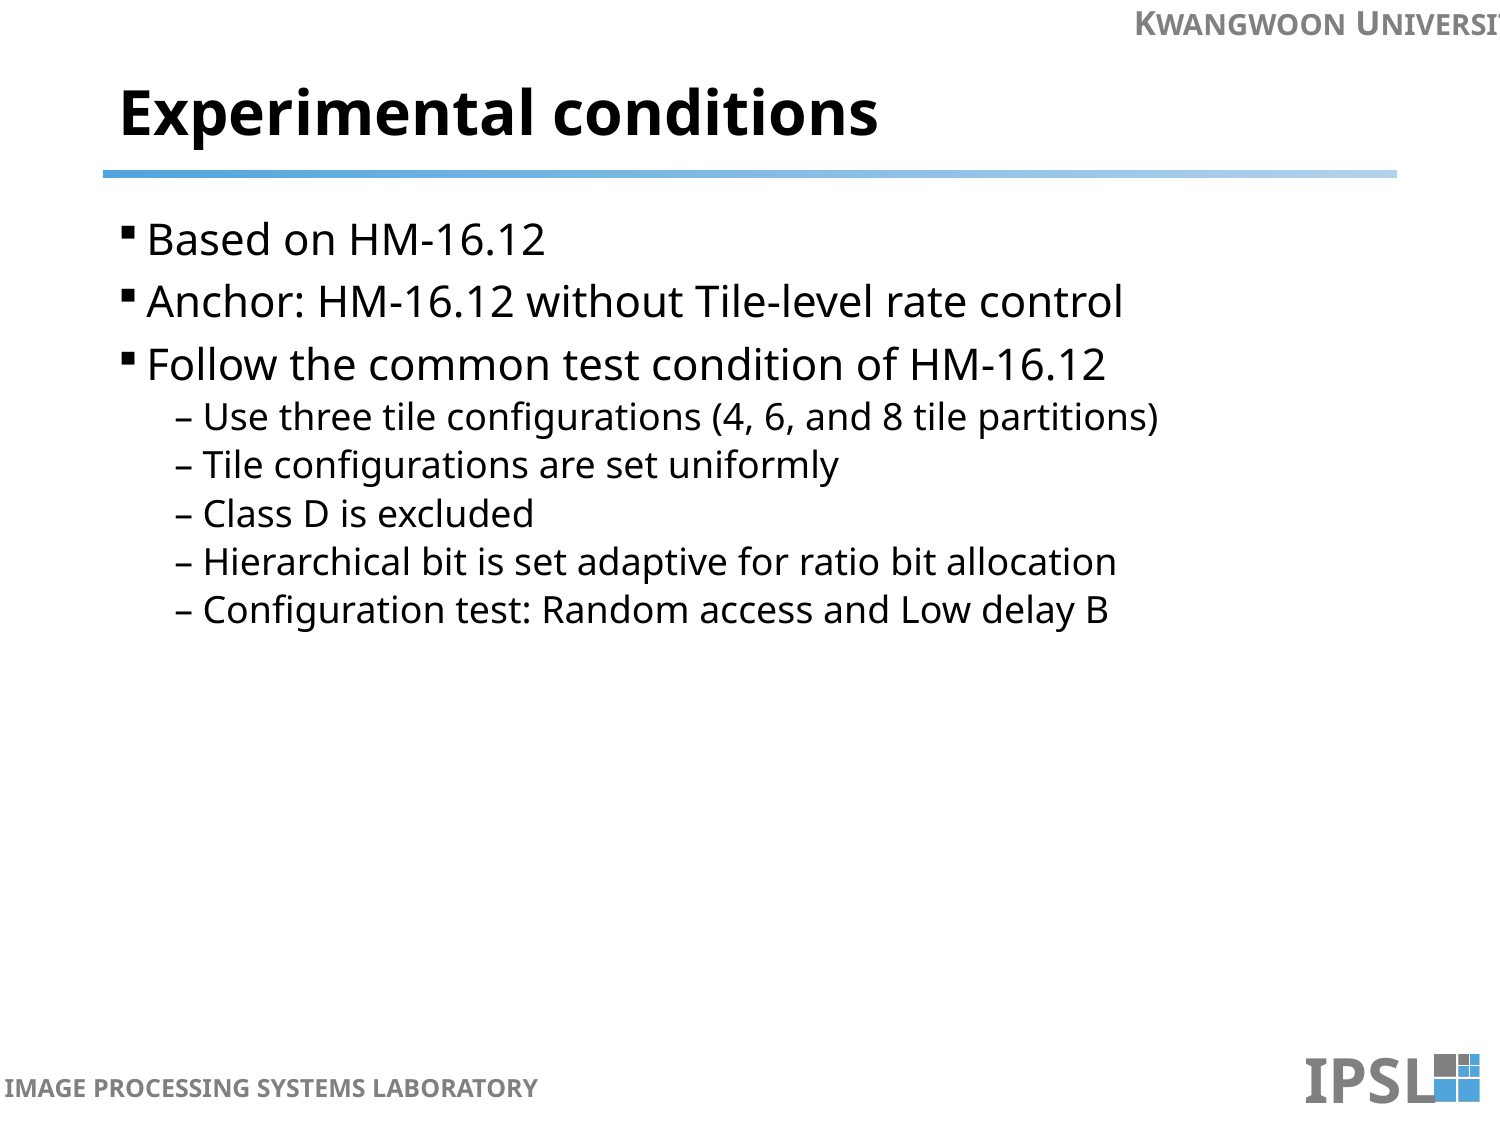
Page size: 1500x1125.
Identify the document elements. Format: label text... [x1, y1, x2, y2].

title Experimental conditions [103, 59, 1397, 171]
picture [1430, 1050, 1480, 1108]
list Based on HM-16.12 Anchor: HM-16.12 without Tile-level rate control Follow the common test condition of HM-16.12 Use three tile configurations (4, 6, and 8 tile partitions) Tile configurations are set uniformly Class D is excluded Hierarchical bit is set adaptive for ratio bit allocation Configuration test: Random access and Low delay B [103, 209, 1397, 1014]
